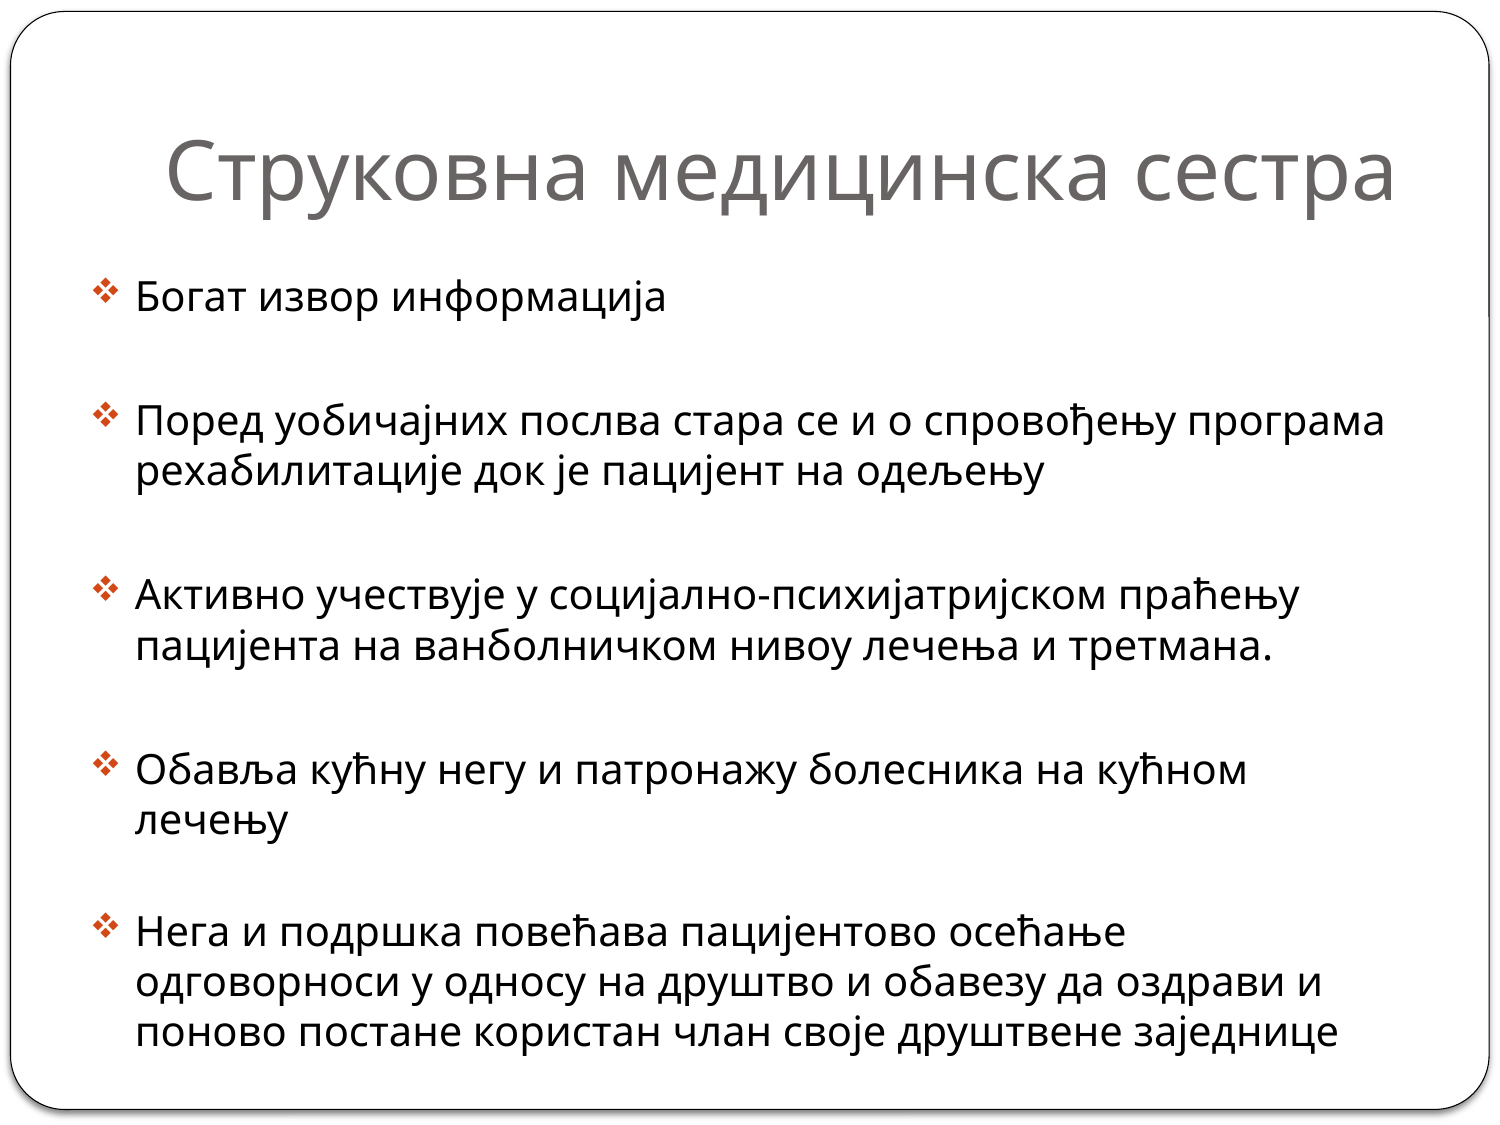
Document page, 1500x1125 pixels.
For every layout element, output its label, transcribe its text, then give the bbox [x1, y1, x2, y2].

list Богат извор информација Поред уобичајних послва стара се и о спровођењу програма рехабилитације док је пацијент на одељењу Активно учествује у социјално-психијатријском праћењу пацијента на ванболничком нивоу лечења и третмана. Обавља кућну негу и патронажу болесника на кућном лечењу Нега и подршка повећава пацијентово осећање одговорноси у односу на друштво и обавезу да оздрави и поново постане користан члан своје друштвене заједнице [75, 262, 1413, 1088]
title Струковна медицинска сестра [150, 45, 1425, 233]
